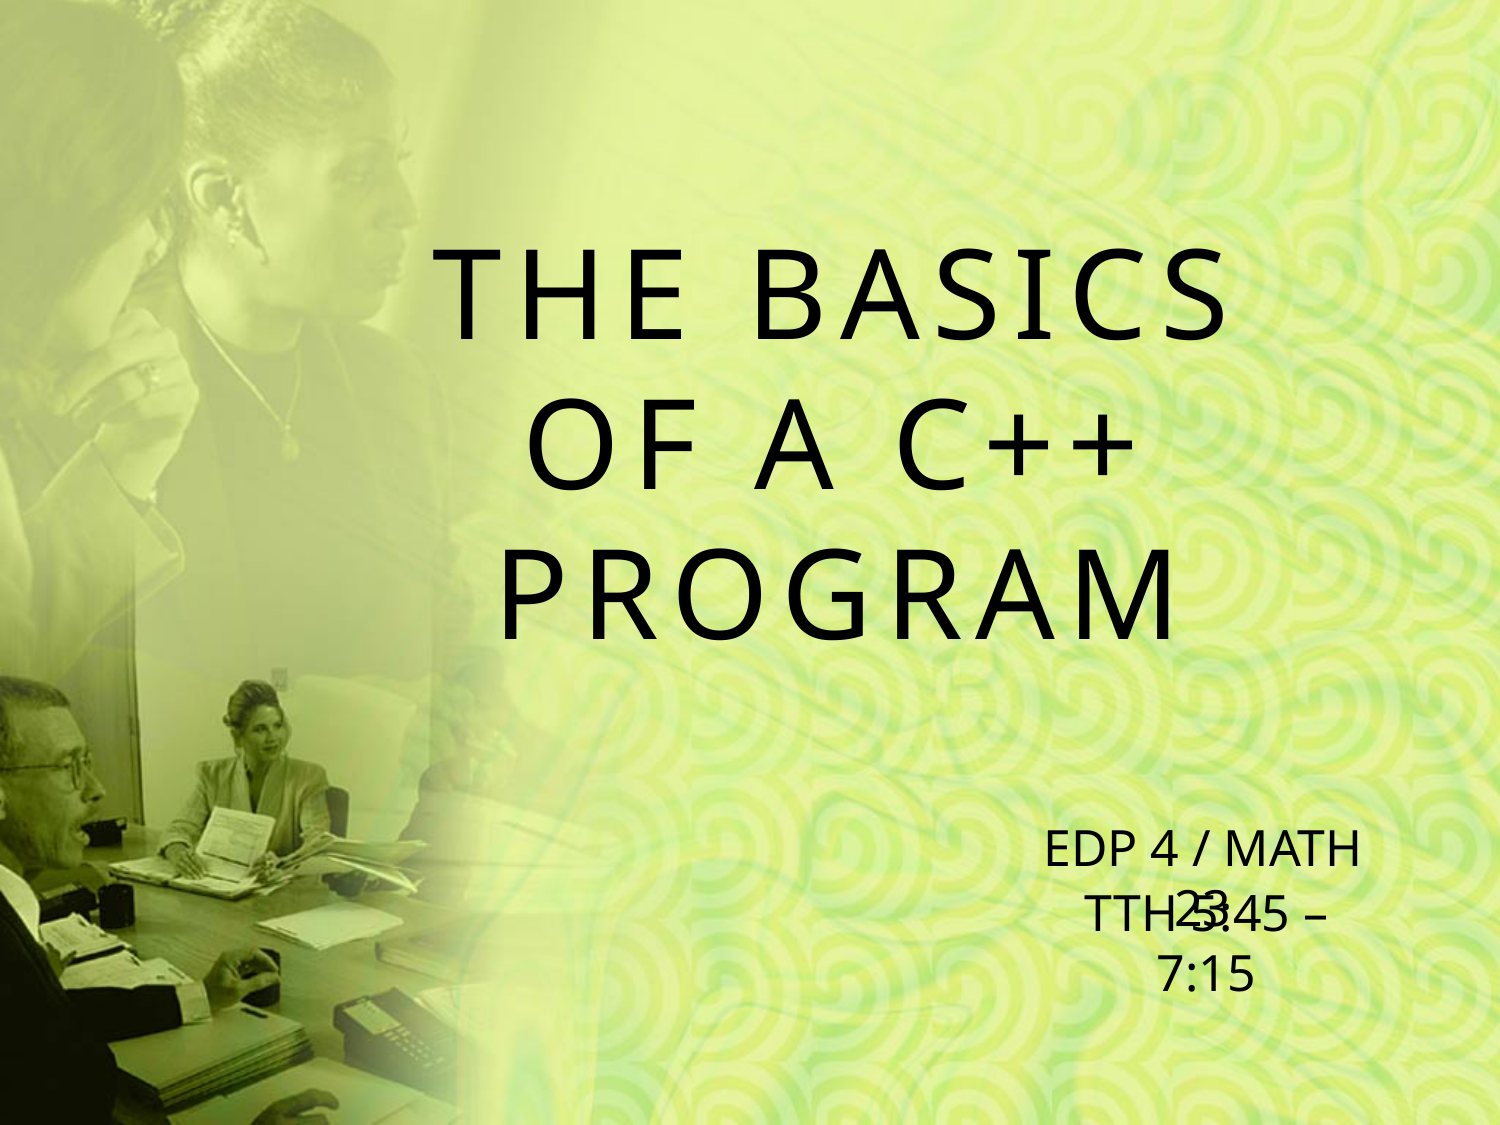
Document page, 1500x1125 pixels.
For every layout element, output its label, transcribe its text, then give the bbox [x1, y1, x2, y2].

text_box TTH 5:45 – 7:15 [1024, 874, 1388, 1009]
text_box THE BASICS OF A C++ PROGRAM [337, 206, 1338, 672]
text_box EDP 4 / MATH 23 [1012, 809, 1394, 944]
picture [0, 0, 1500, 1125]
